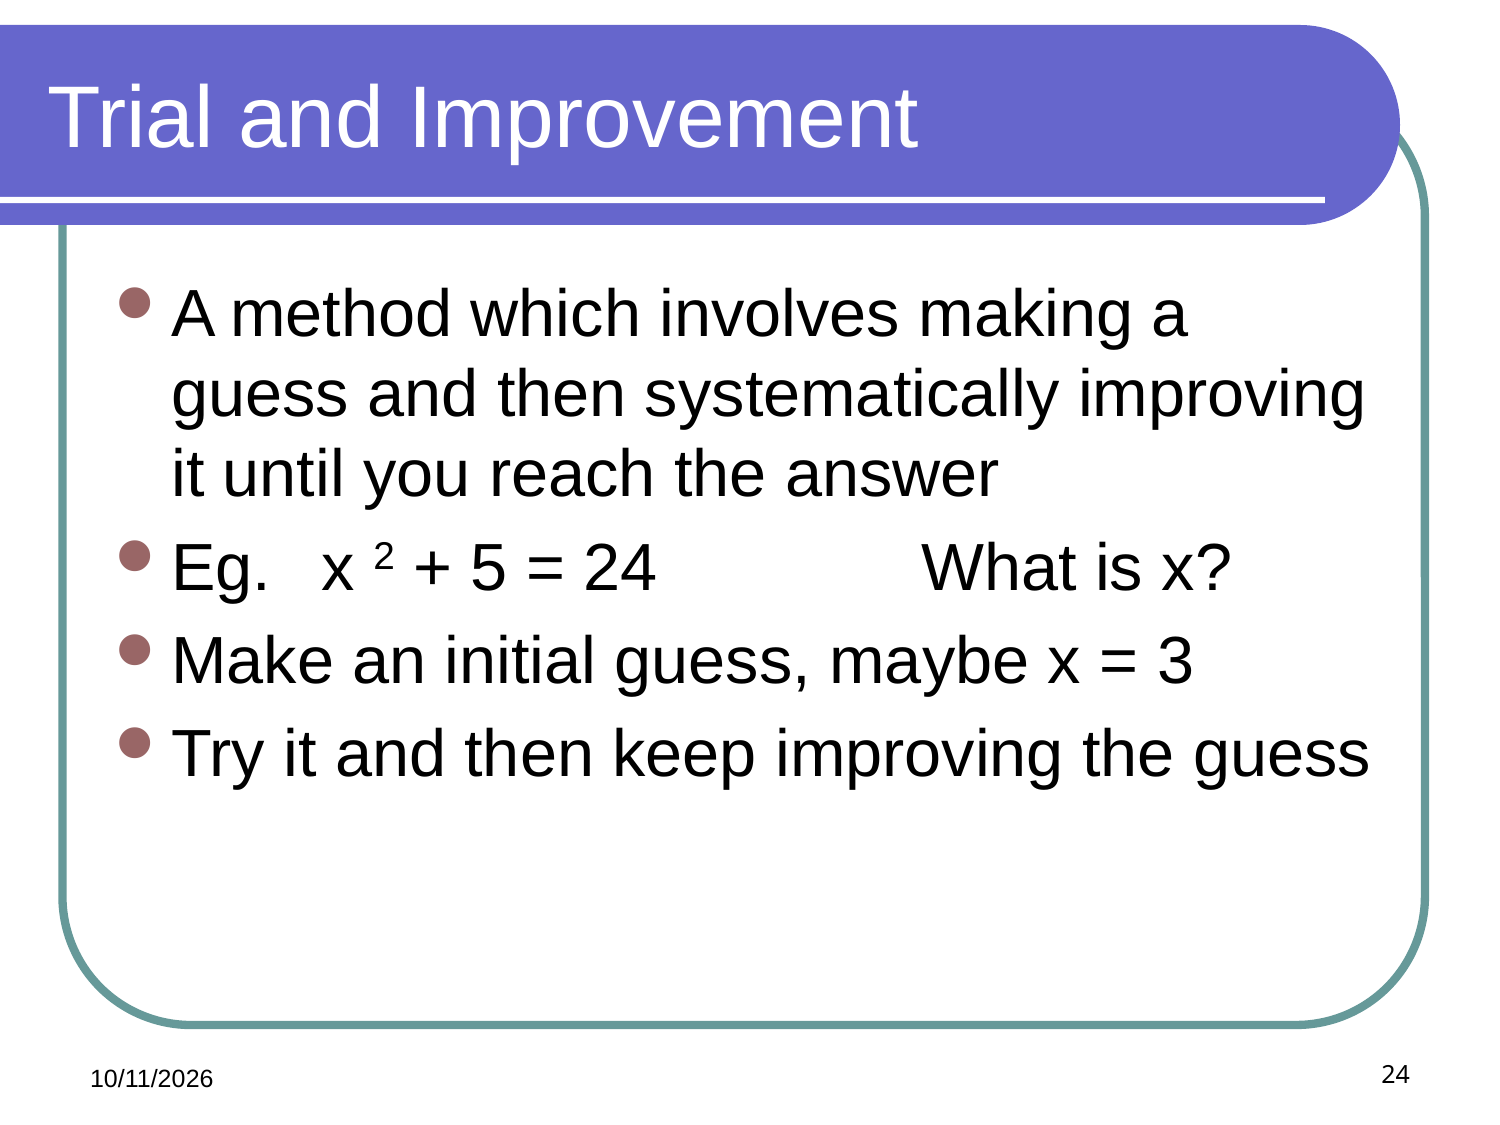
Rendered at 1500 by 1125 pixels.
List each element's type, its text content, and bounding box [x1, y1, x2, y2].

slide_number 24 [1074, 1024, 1426, 1101]
list A method which involves making a guess and then systematically improving it until you reach the answer Eg. x 2 + 5 = 24 What is x? Make an initial guess, maybe x = 3 Try it and then keep improving the guess [99, 262, 1401, 988]
title Trial and Improvement [31, 37, 1348, 188]
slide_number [74, 1024, 426, 1101]
